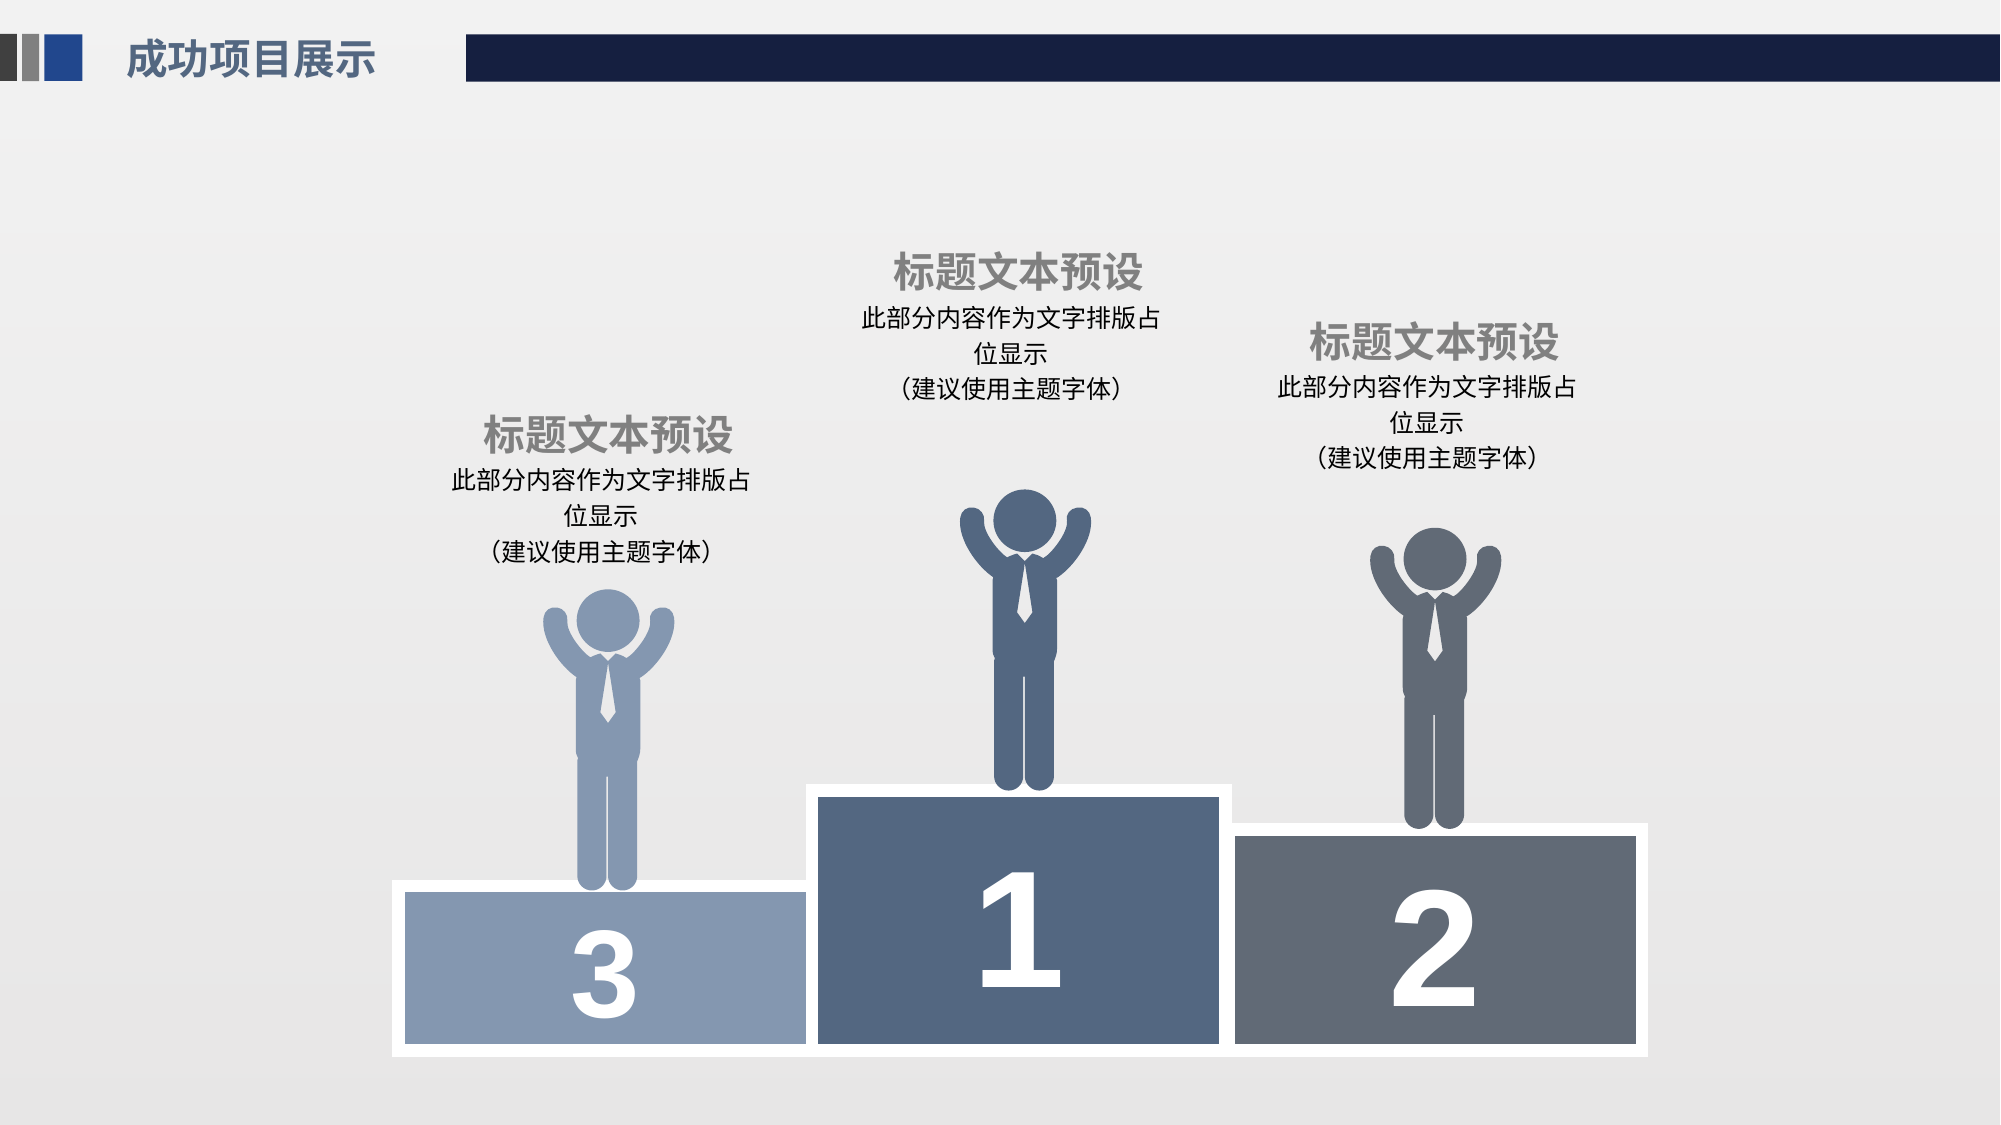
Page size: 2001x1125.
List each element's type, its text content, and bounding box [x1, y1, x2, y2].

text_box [540, 589, 678, 891]
text_box 2 [1227, 829, 1643, 1051]
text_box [856, 227, 1182, 344]
text_box 成功项目展示 [82, 25, 467, 90]
text_box 1 [811, 790, 1227, 1051]
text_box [1367, 527, 1505, 829]
text_box 3 [398, 885, 811, 1051]
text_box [446, 389, 772, 507]
text_box [467, 33, 2000, 83]
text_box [957, 489, 1094, 791]
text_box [0, 33, 83, 82]
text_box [1272, 296, 1598, 414]
